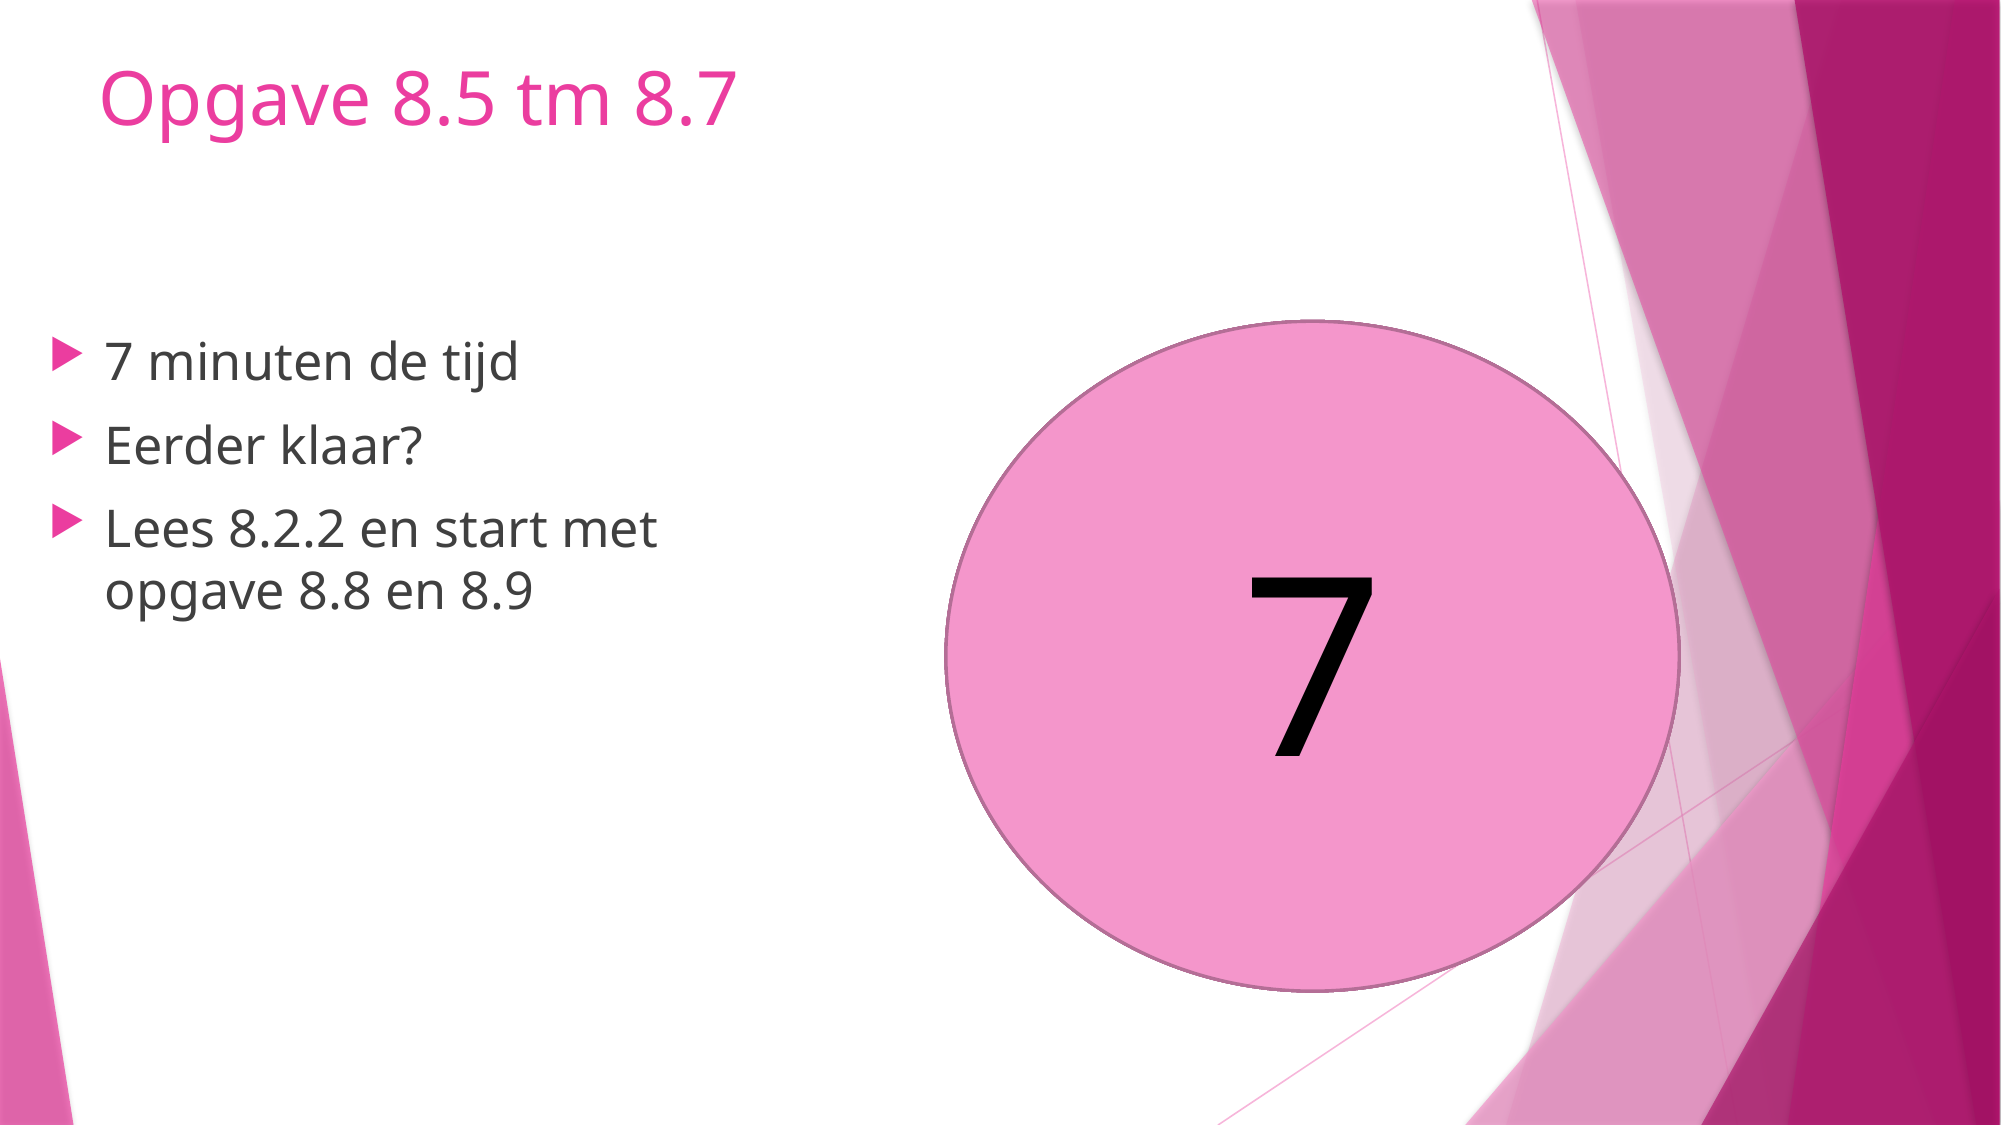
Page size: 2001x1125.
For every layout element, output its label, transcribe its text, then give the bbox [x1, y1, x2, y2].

text_box 7 [944, 319, 1681, 993]
title Opgave 8.5 tm 8.7 [83, 42, 1494, 260]
list 7 minuten de tijd Eerder klaar? Lees 8.2.2 en start met opgave 8.8 en 8.9 [33, 321, 818, 1013]
